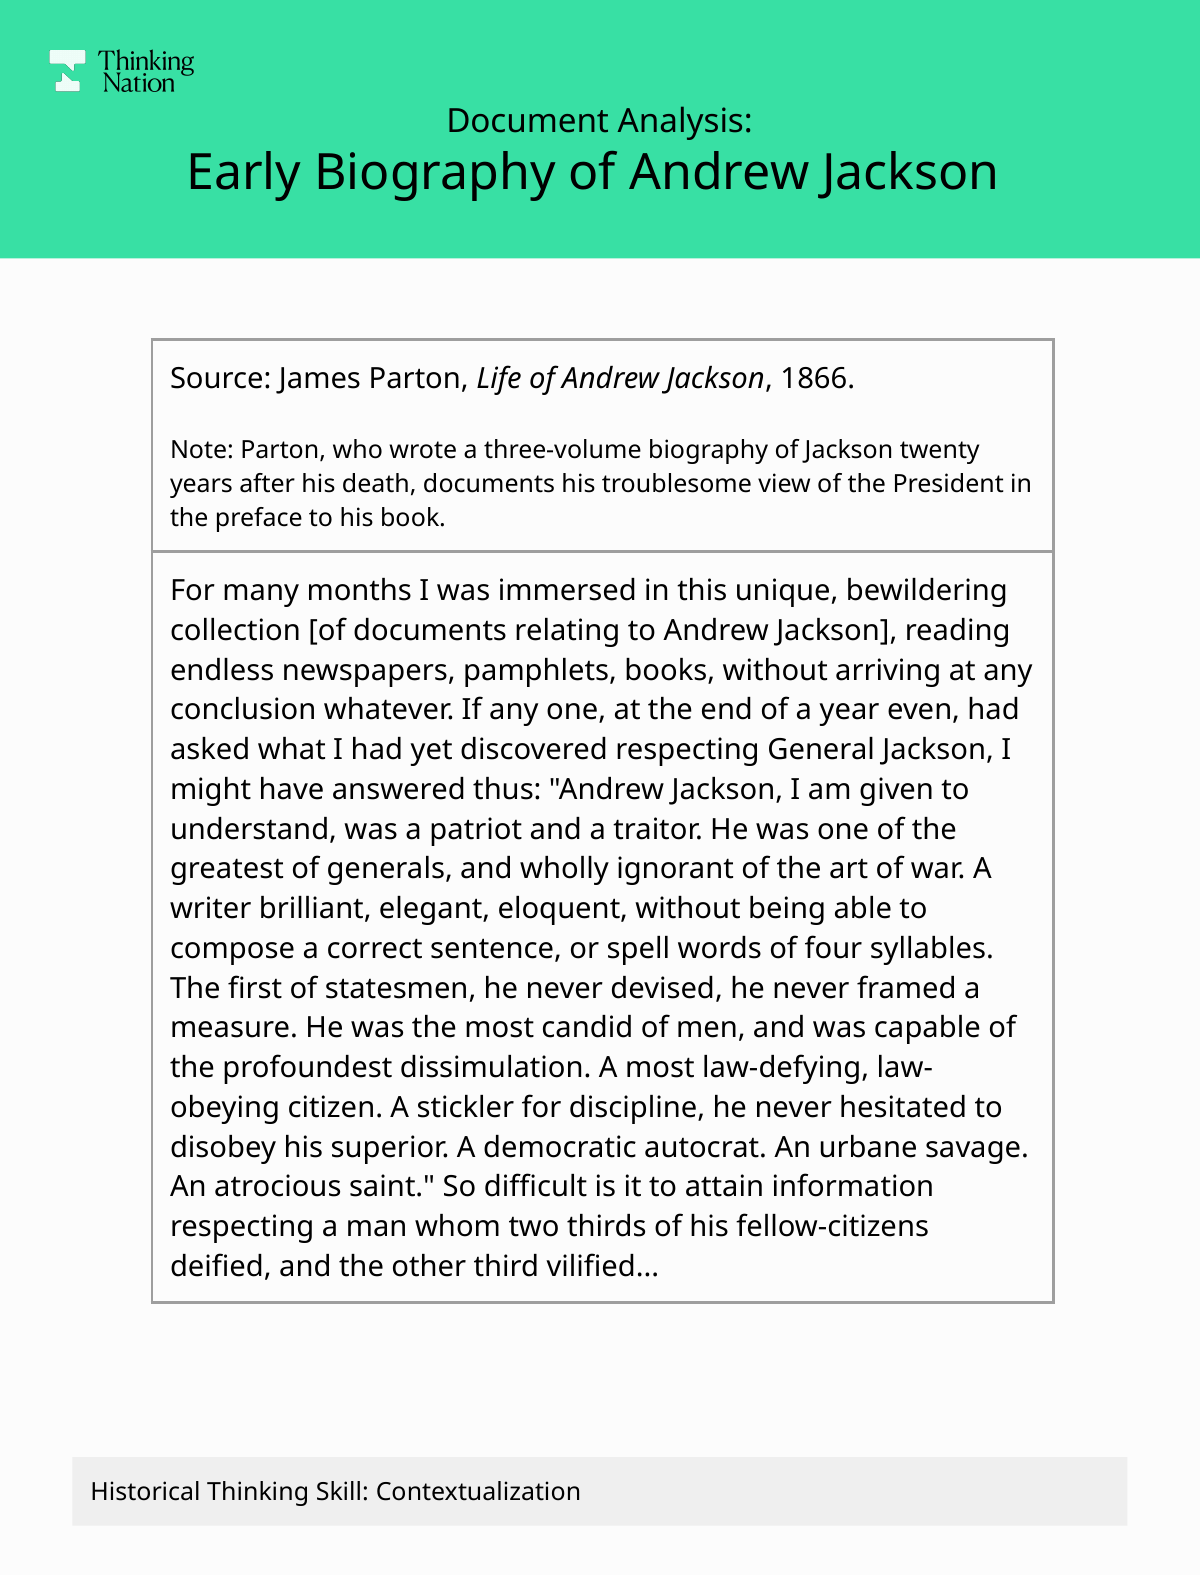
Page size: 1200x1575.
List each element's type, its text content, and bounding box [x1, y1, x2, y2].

table_header Source: James Parton, Life of Andrew Jackson, 1866. Note: Parton, who wrote a three-volume biography of Jackson twenty years after his death, documents his troublesome view of the President in the preface to his book. [153, 341, 1052, 550]
table_cell For many months I was immersed in this unique, bewildering collection [of documents relating to Andrew Jackson], reading endless newspapers, pamphlets, books, without arriving at any conclusion whatever. If any one, at the end of a year even, had asked what I had yet discovered respecting General Jackson, I might have answered thus: "Andrew Jackson, I am given to understand, was a patriot and a traitor. He was one of the greatest of generals, and wholly ignorant of the art of war. A writer brilliant, elegant, eloquent, without being able to compose a correct sentence, or spell words of four syllables. The first of statesmen, he never devised, he never framed a measure. He was the most candid of men, and was capable of the profoundest dissimulation. A most law-defying, law-obeying citizen. A stickler for discipline, he never hesitated to disobey his superior. A democratic autocrat. An urbane savage. An atrocious saint." So difficult is it to attain information respecting a man whom two thirds of his fellow-citizens deified, and the other third vilified... [153, 553, 1052, 1301]
picture [33, 35, 199, 105]
text_box Historical Thinking Skill: Contextualization [72, 1457, 1128, 1526]
text_box Document Analysis: Early Biography of Andrew Jackson [0, 0, 1200, 259]
